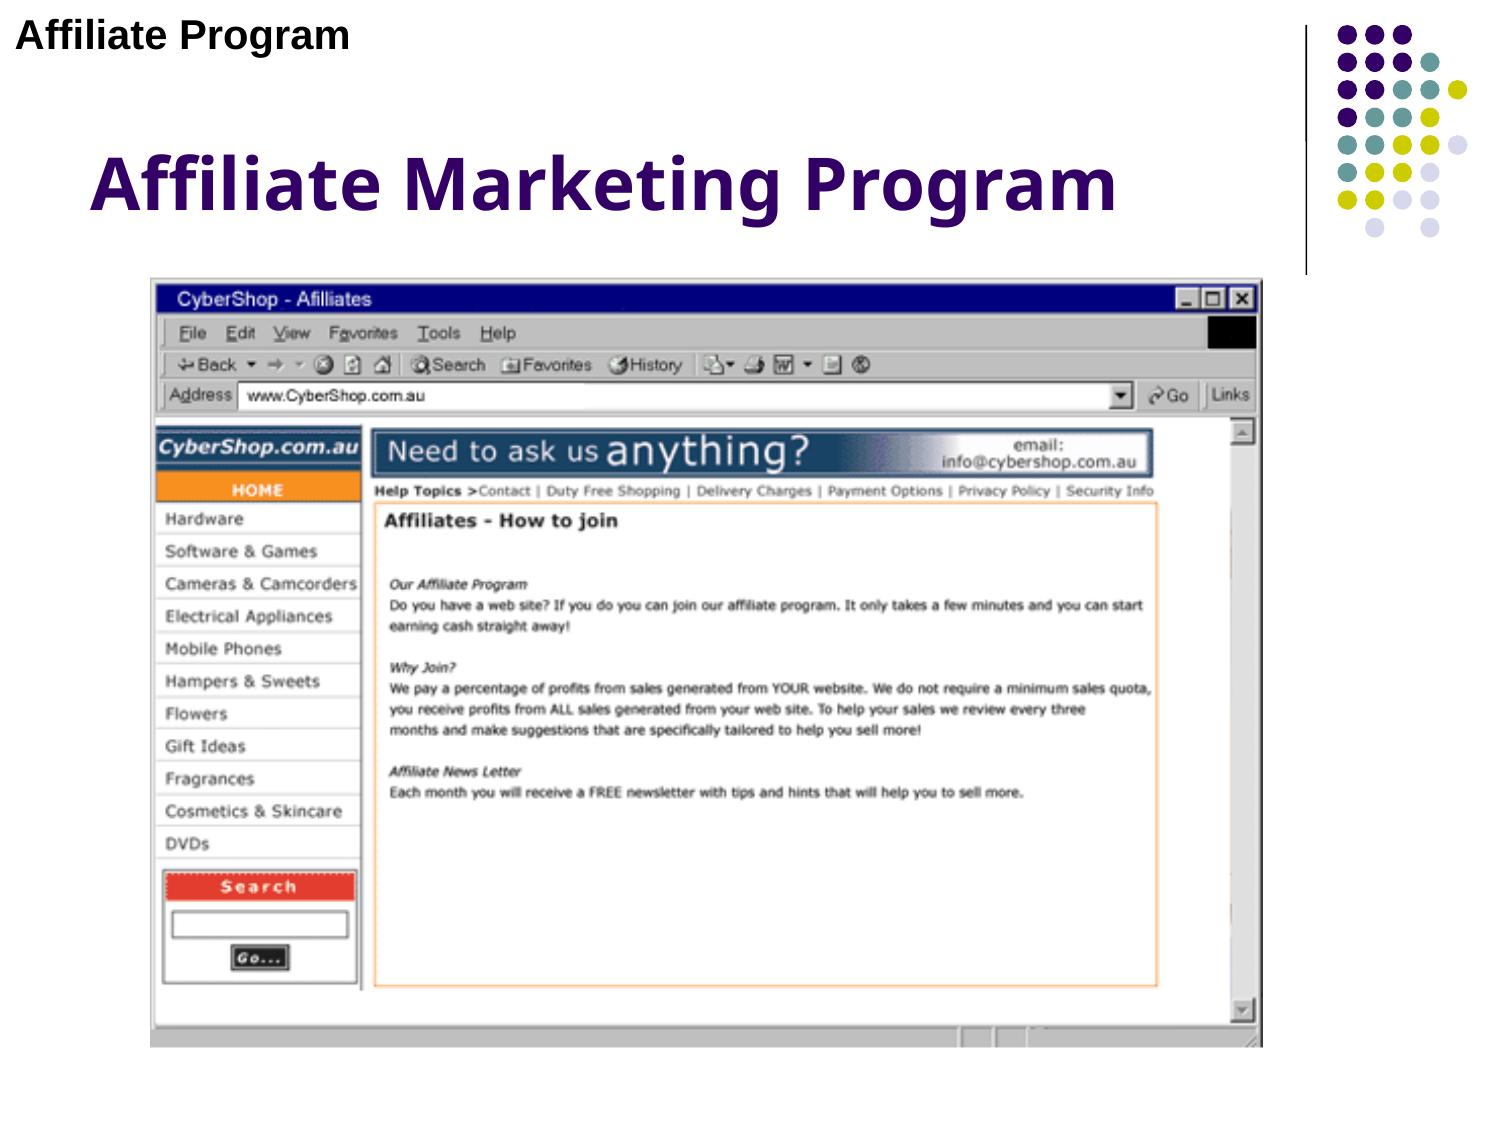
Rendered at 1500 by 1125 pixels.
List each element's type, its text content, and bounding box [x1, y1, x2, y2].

title Affiliate Marketing Program [75, 20, 1313, 233]
text_box Affiliate Program [0, 0, 378, 65]
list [149, 272, 1263, 1054]
